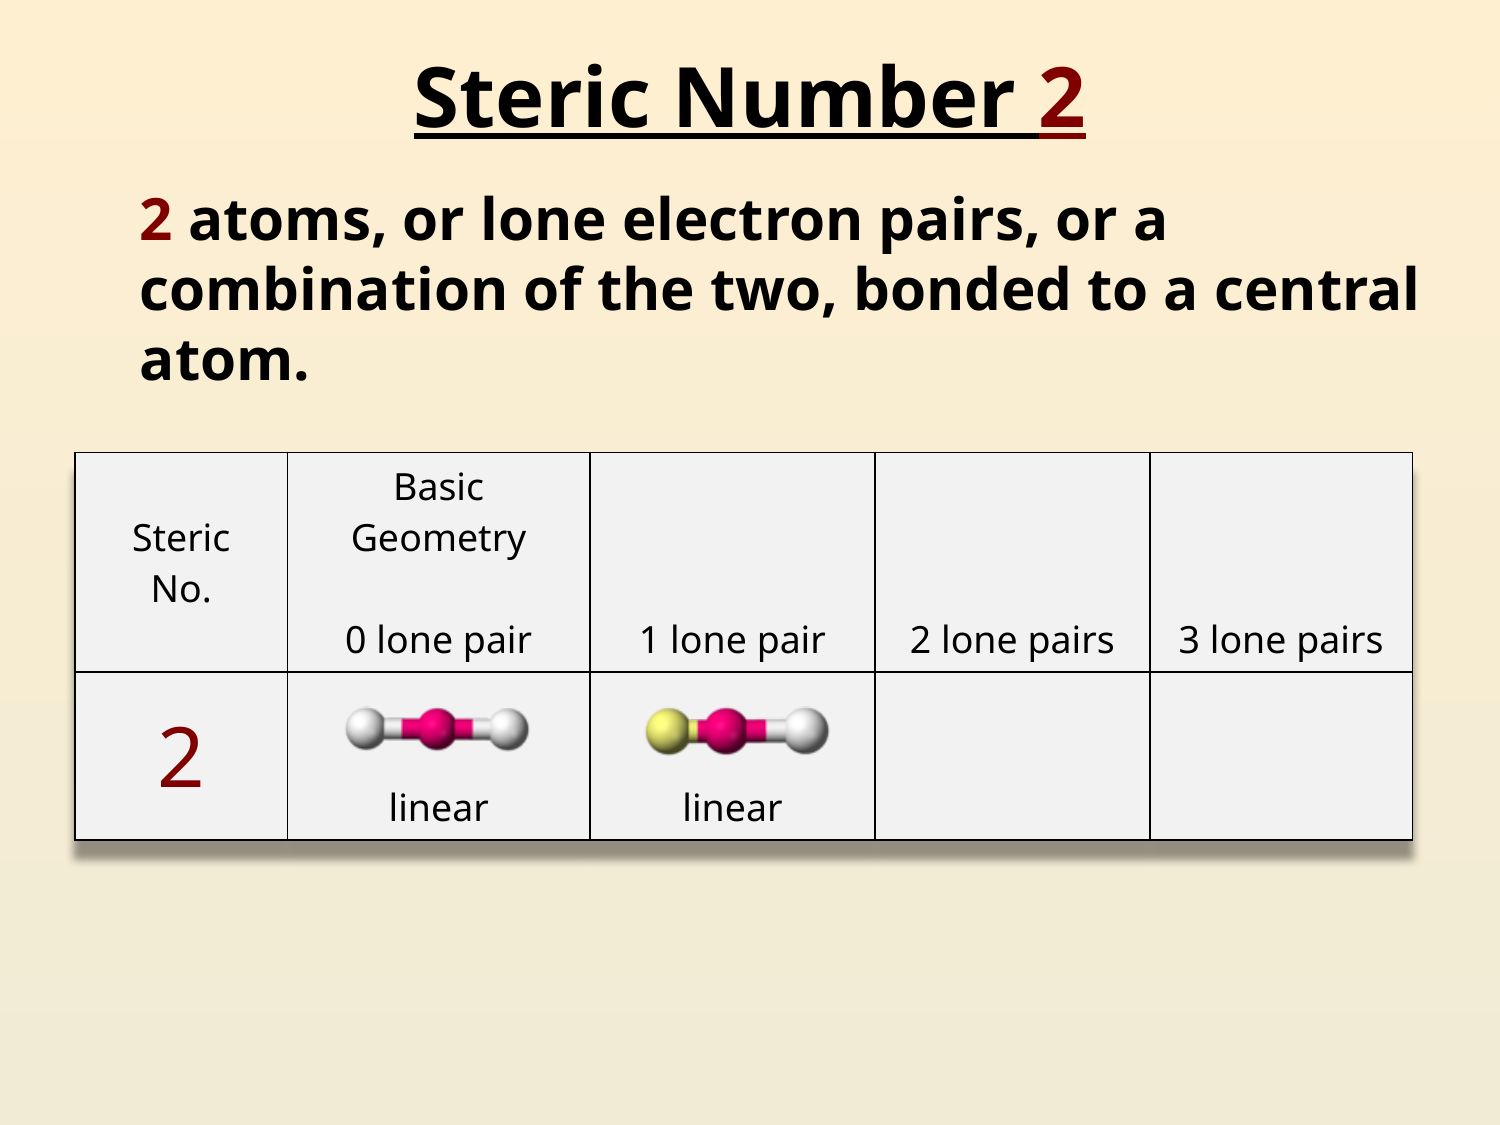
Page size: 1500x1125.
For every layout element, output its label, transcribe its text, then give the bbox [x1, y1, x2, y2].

table_cell 2 [76, 673, 287, 839]
table_cell linear [288, 673, 589, 839]
table_cell [876, 673, 1149, 839]
table_cell [1151, 673, 1412, 839]
table_header Basic Geometry 0 lone pair [288, 453, 589, 671]
picture [337, 699, 538, 760]
table_cell linear [591, 673, 874, 839]
title Steric Number 2 [112, 0, 1388, 188]
picture [637, 699, 838, 765]
table_header 2 lone pairs [876, 453, 1149, 671]
table_header 1 lone pair [591, 453, 874, 671]
table_header Steric No. [76, 453, 287, 671]
text_box 2 atoms, or lone electron pairs, or a combination of the two, bonded to a central atom. [125, 174, 1438, 400]
table_header 3 lone pairs [1151, 453, 1412, 671]
